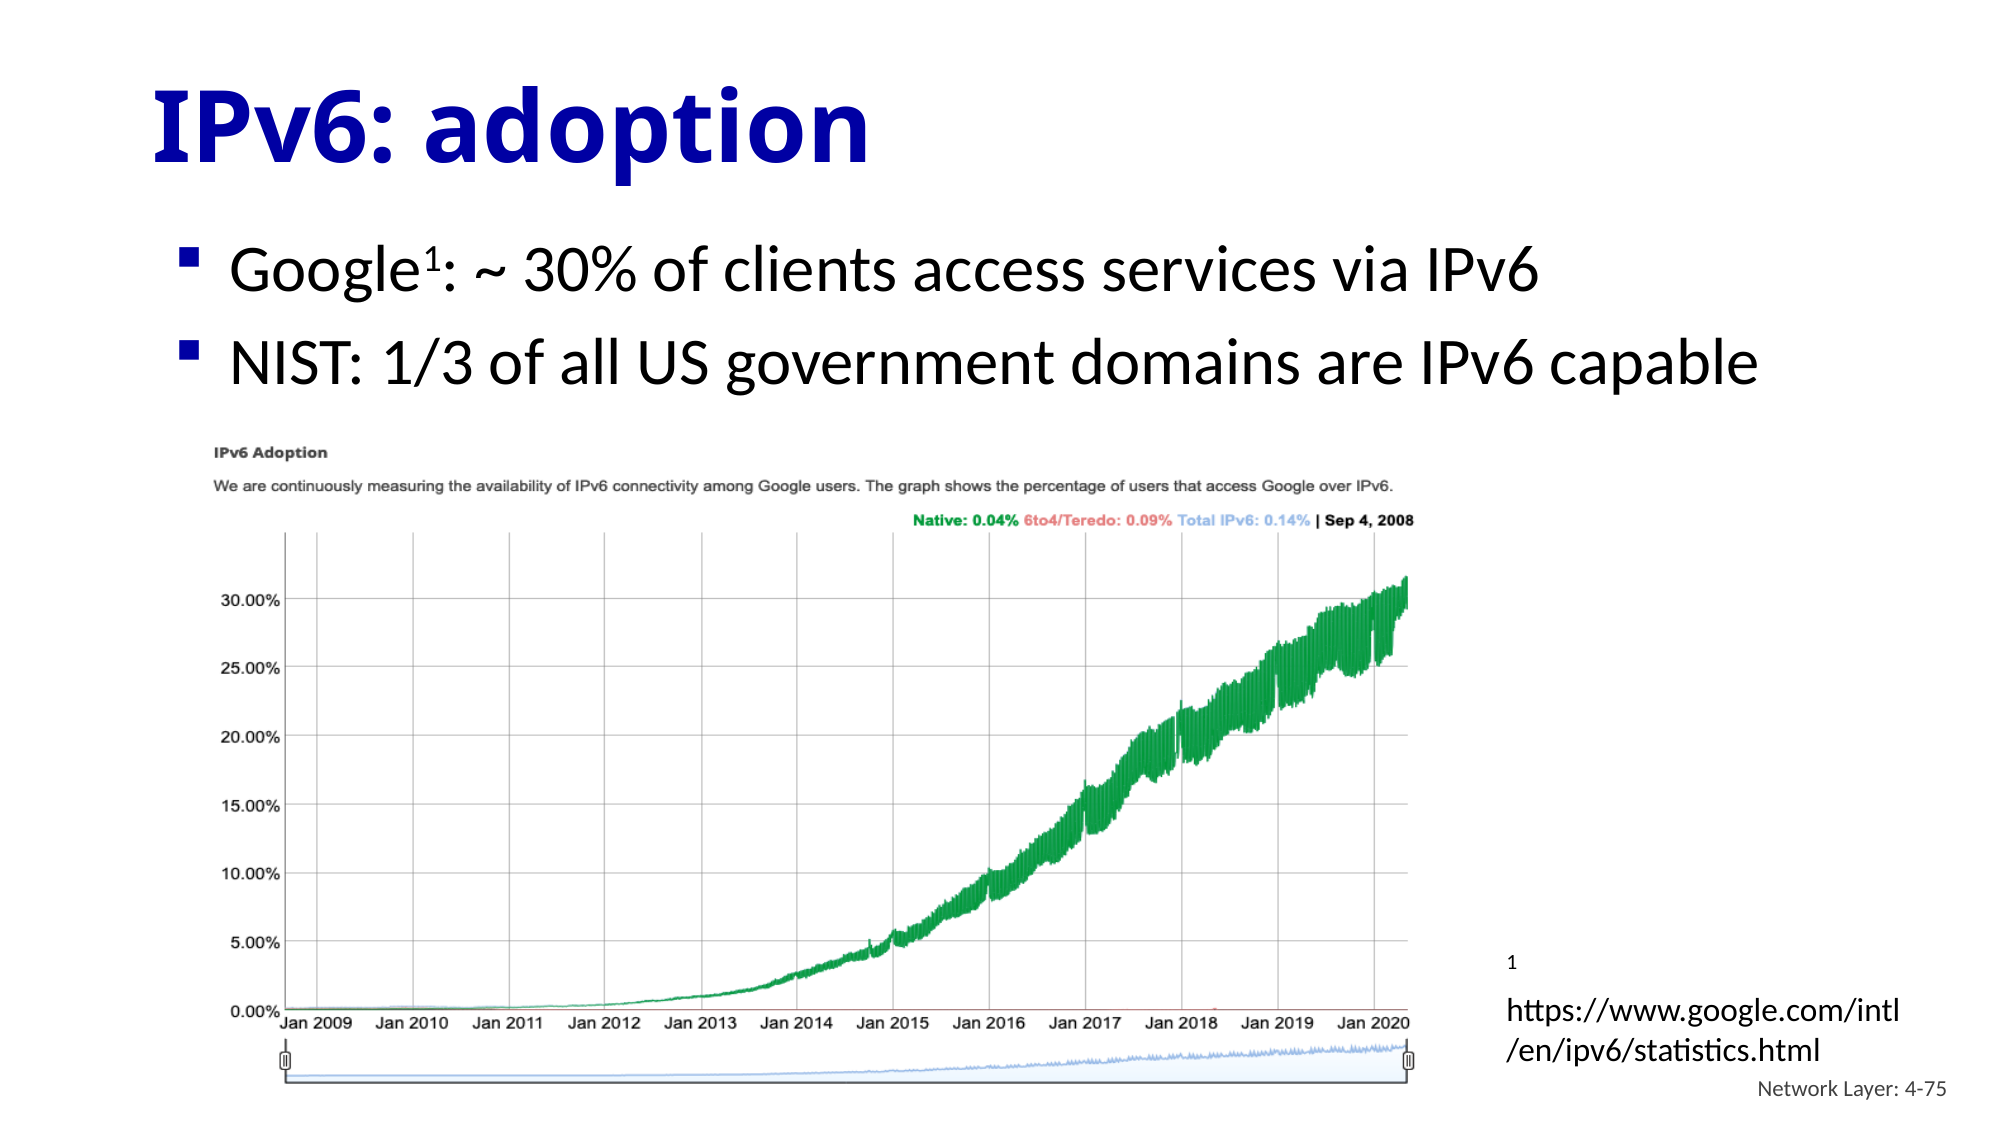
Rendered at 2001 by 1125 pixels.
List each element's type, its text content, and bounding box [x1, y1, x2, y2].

title IPv6: adoption [137, 56, 1863, 204]
slide_number Network Layer: 4-75 [1512, 1056, 1963, 1117]
list Google1: ~ 30% of clients access services via IPv6 NIST: 1/3 of all US government domains are IPv6 capable [137, 226, 1863, 415]
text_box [210, 428, 1925, 1093]
